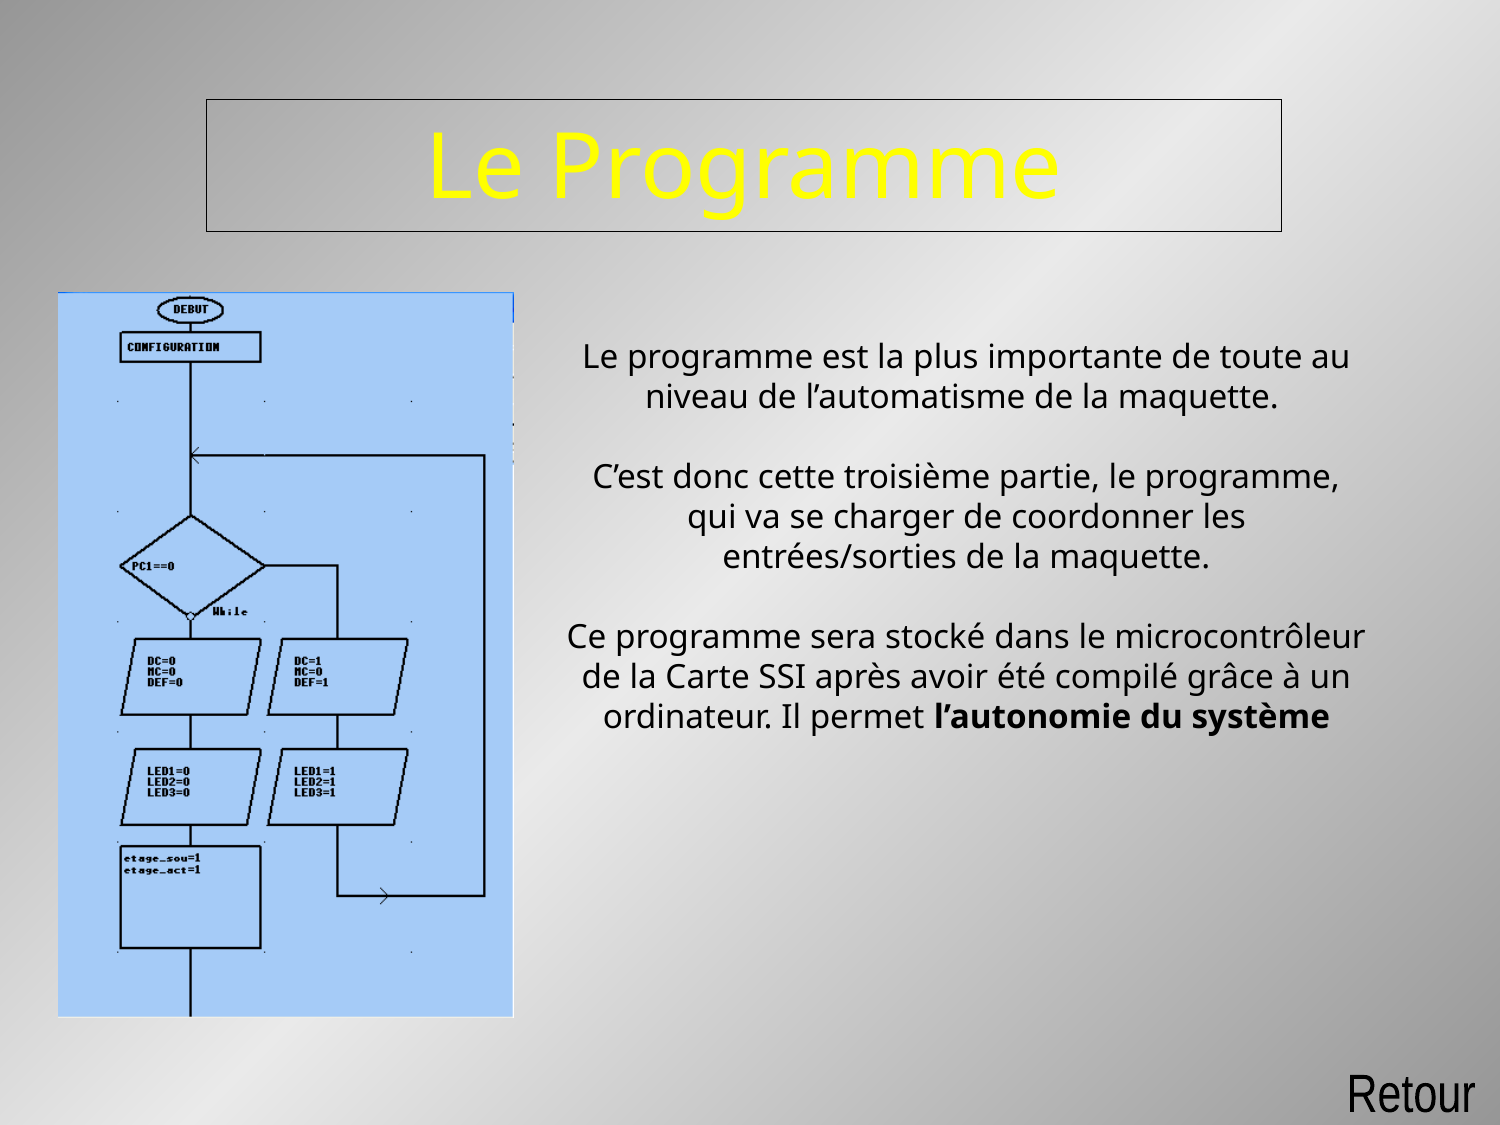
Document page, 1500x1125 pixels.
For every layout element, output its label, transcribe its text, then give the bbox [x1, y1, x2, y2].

text_box Le Programme [206, 99, 1282, 232]
picture [58, 292, 515, 1019]
text_box Le programme est la plus importante de toute au niveau de l’automatisme de la maquette. C’est donc cette troisième partie, le programme, qui va se charger de coordonner les entrées/sorties de la maquette. Ce programme sera stocké dans le microcontrôleur de la Carte SSI après avoir été compilé grâce à un ordinateur. Il permet l’autonomie du système [550, 328, 1383, 742]
